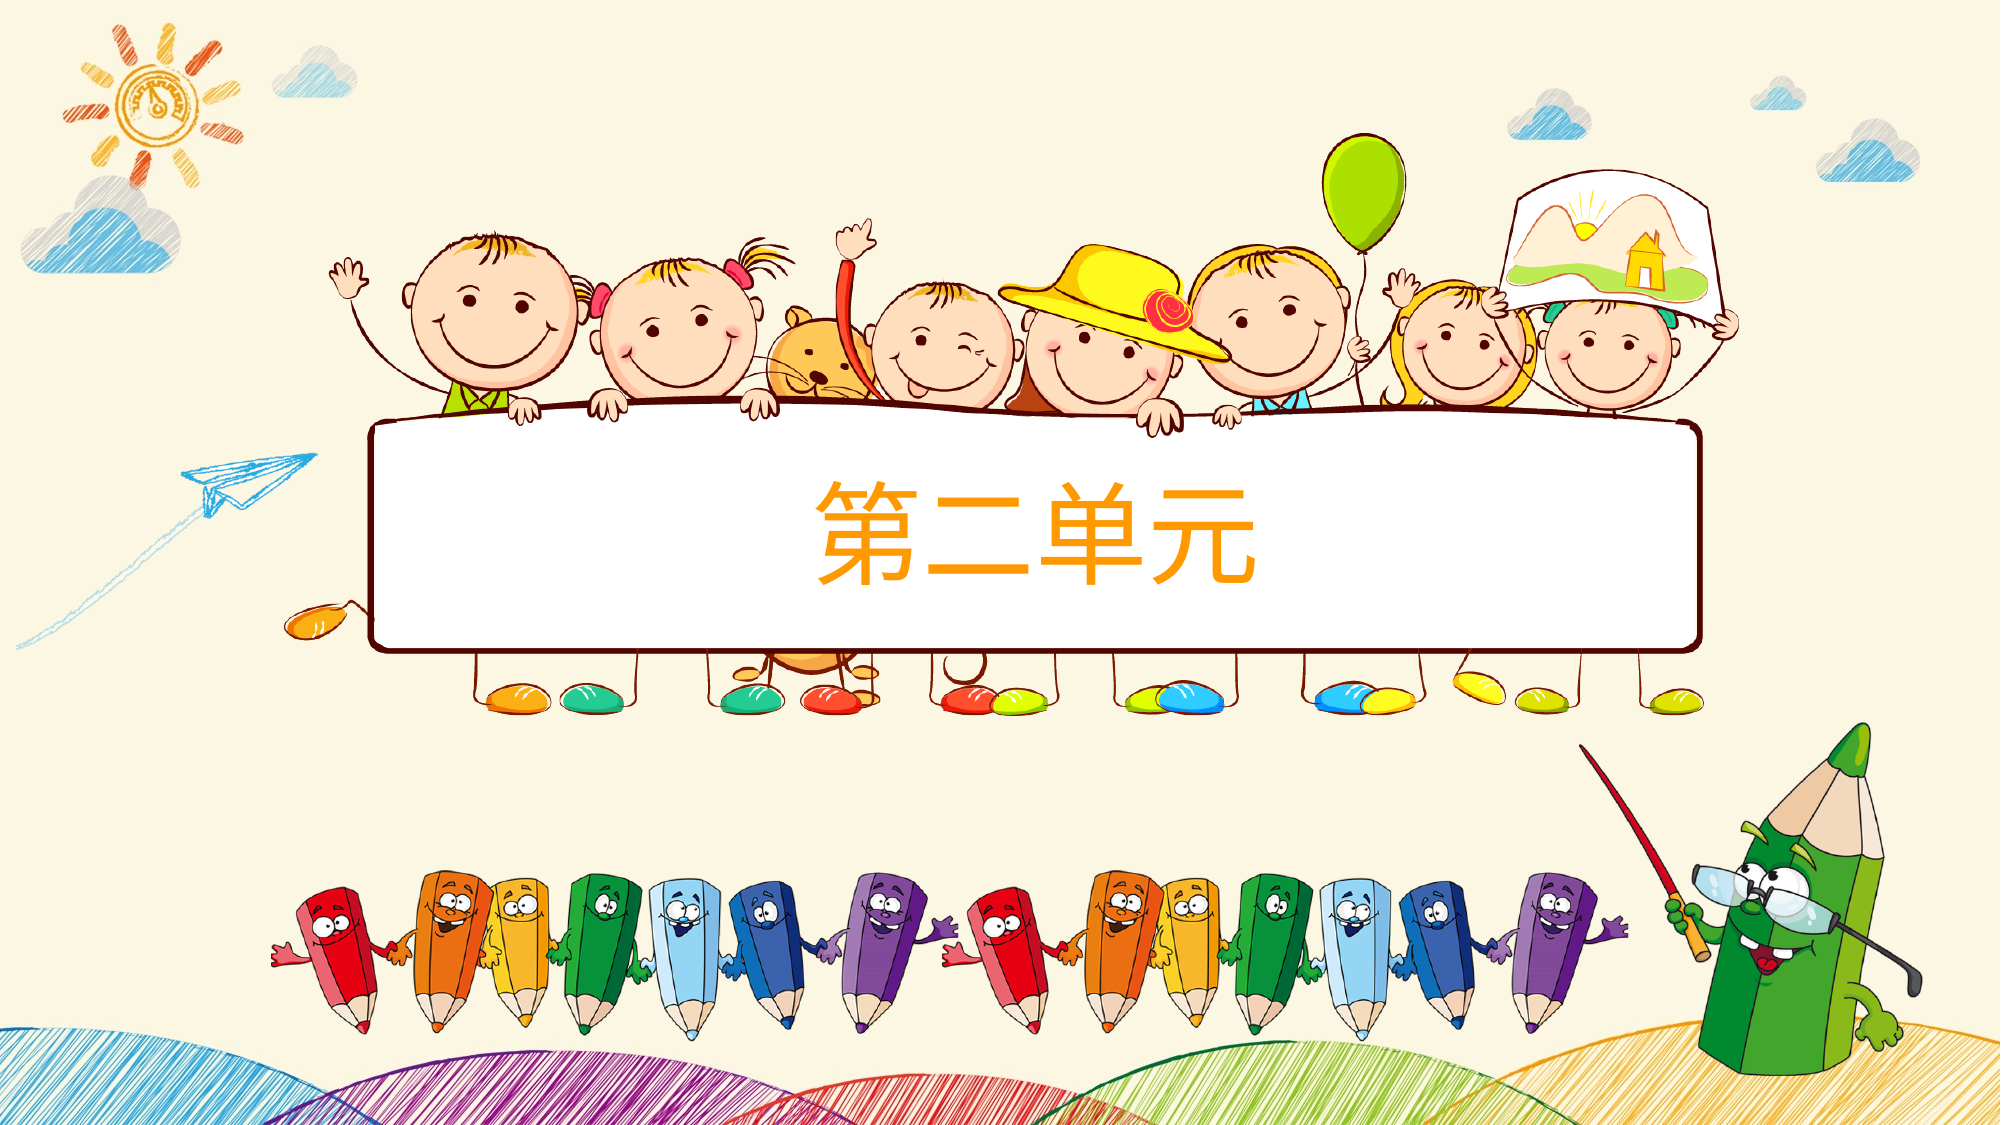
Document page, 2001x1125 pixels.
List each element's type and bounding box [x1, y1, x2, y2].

picture [0, 0, 2000, 1125]
text_box [258, 866, 1640, 1049]
